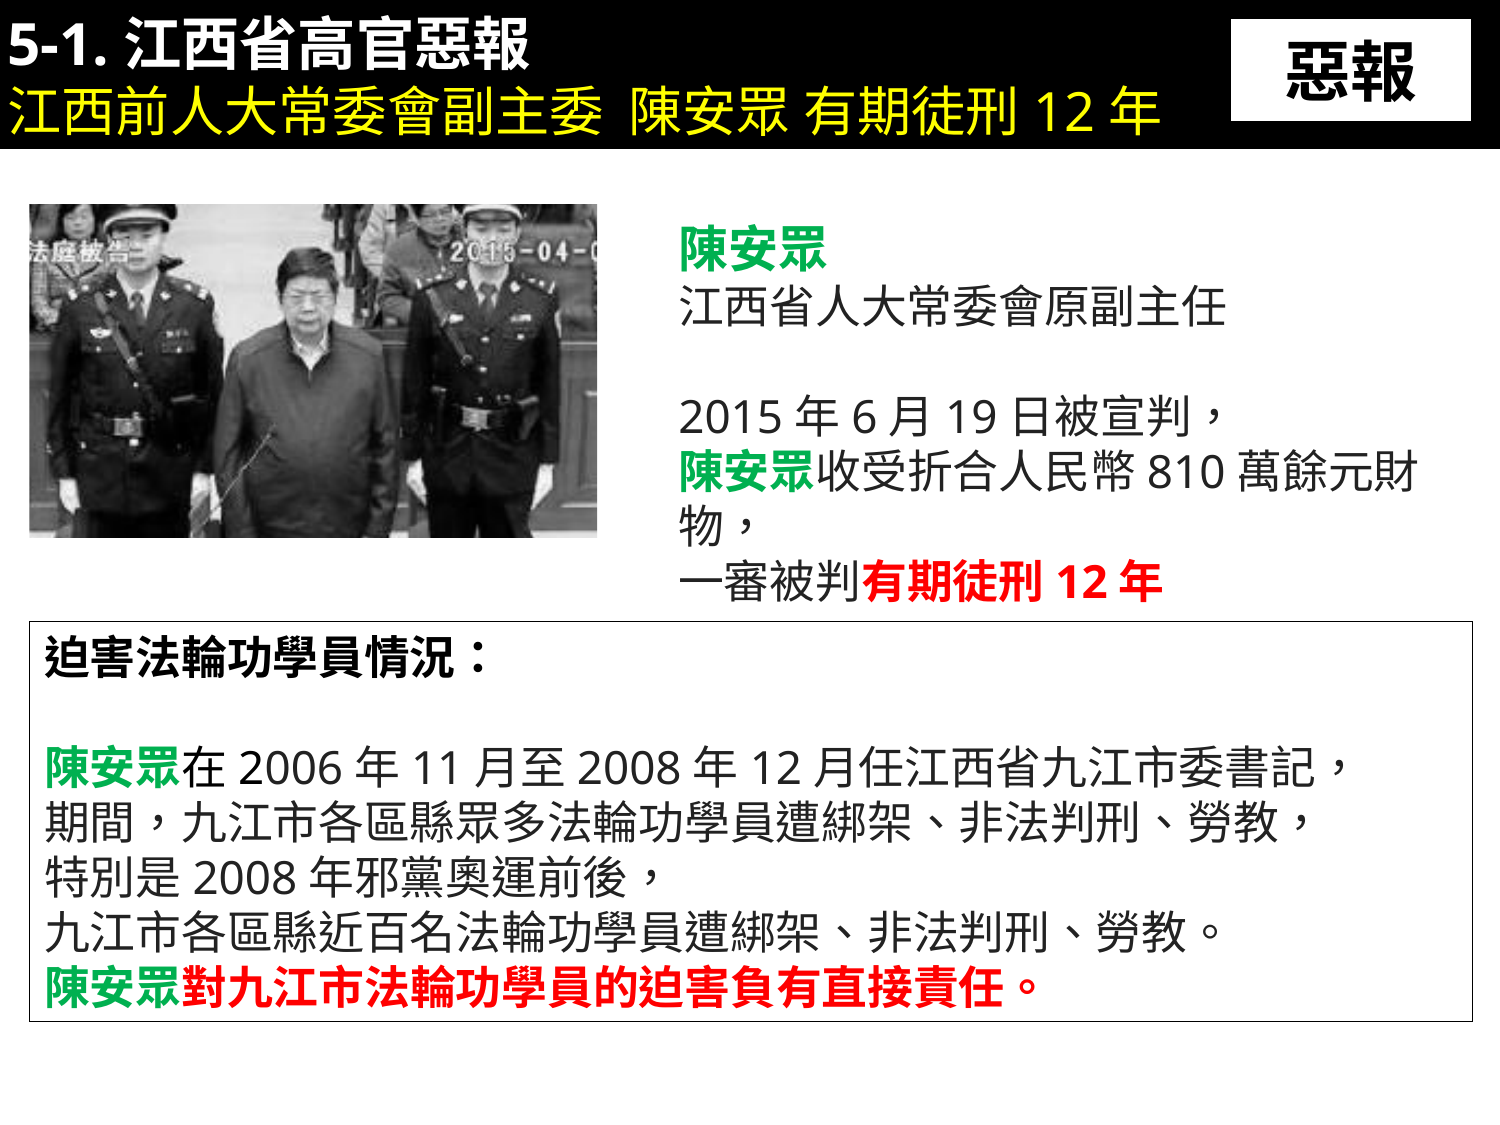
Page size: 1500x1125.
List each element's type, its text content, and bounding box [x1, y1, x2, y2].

picture [29, 203, 598, 539]
text_box 5-1.江西省高官惡報 江西前人大常委會副主委 陳安眾 有期徒刑12年 [0, 0, 1500, 149]
text_box 陳安眾 江西省人大常委會原副主任 2015年6月19日被宣判， 陳安眾收受折合人民幣810萬餘元財物， 一審被判有期徒刑12年 [663, 210, 1473, 615]
text_box 惡報 [1227, 14, 1475, 125]
text_box 迫害法輪功學員情況： 陳安眾在2006年11月至2008年12月任江西省九江市委書記， 期間，九江市各區縣眾多法輪功學員遭綁架、非法判刑、勞教， 特別是2008年邪黨奧運前後， 九江市各區縣近百名法輪功學員遭綁架、非法判刑、勞教。 陳安眾對九江市法輪功學員的迫害負有直接責任。 [29, 621, 1473, 1022]
